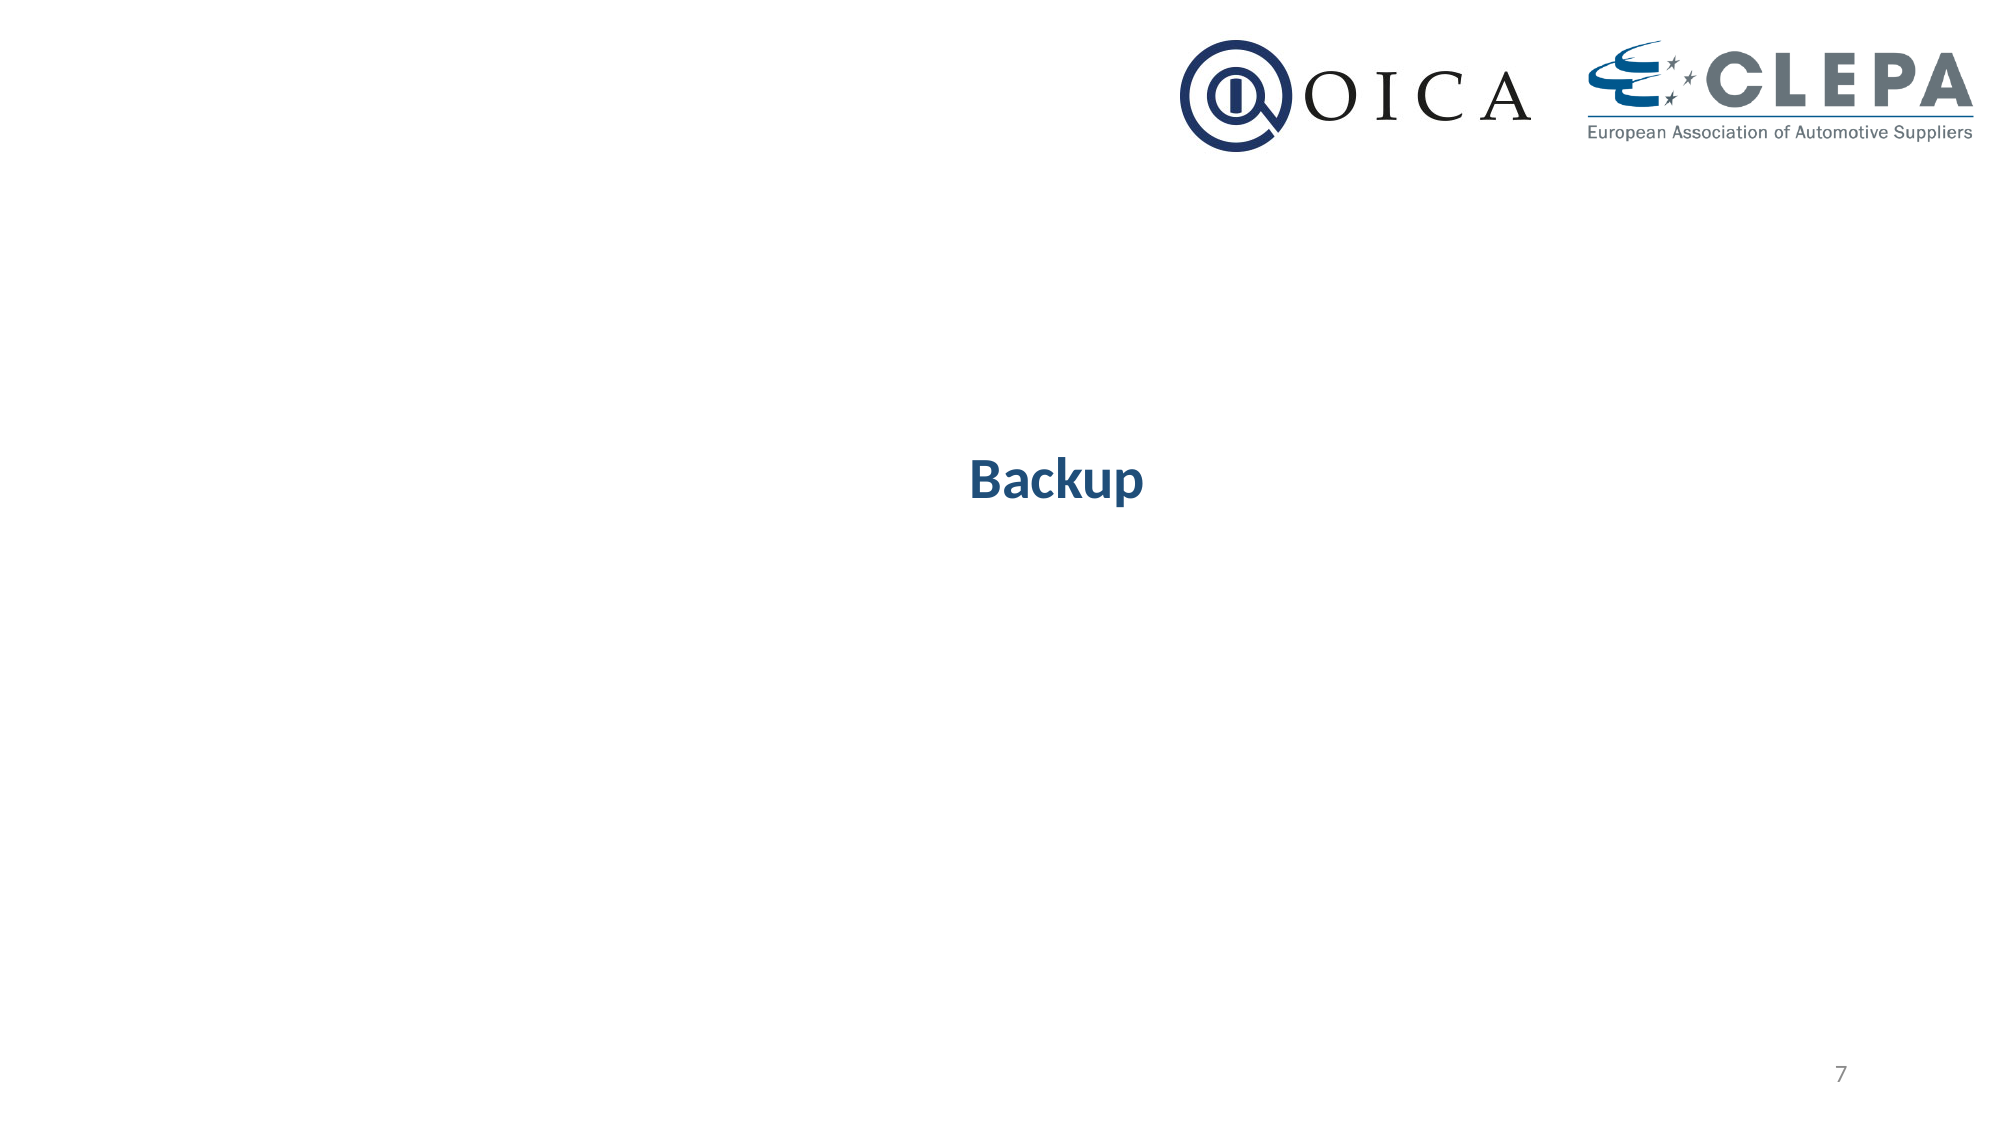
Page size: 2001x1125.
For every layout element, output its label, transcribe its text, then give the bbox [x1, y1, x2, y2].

slide_number 7 [1412, 1042, 1863, 1103]
text_box Backup [560, 432, 1554, 518]
picture [1574, 14, 1989, 179]
picture [1180, 1, 1531, 191]
